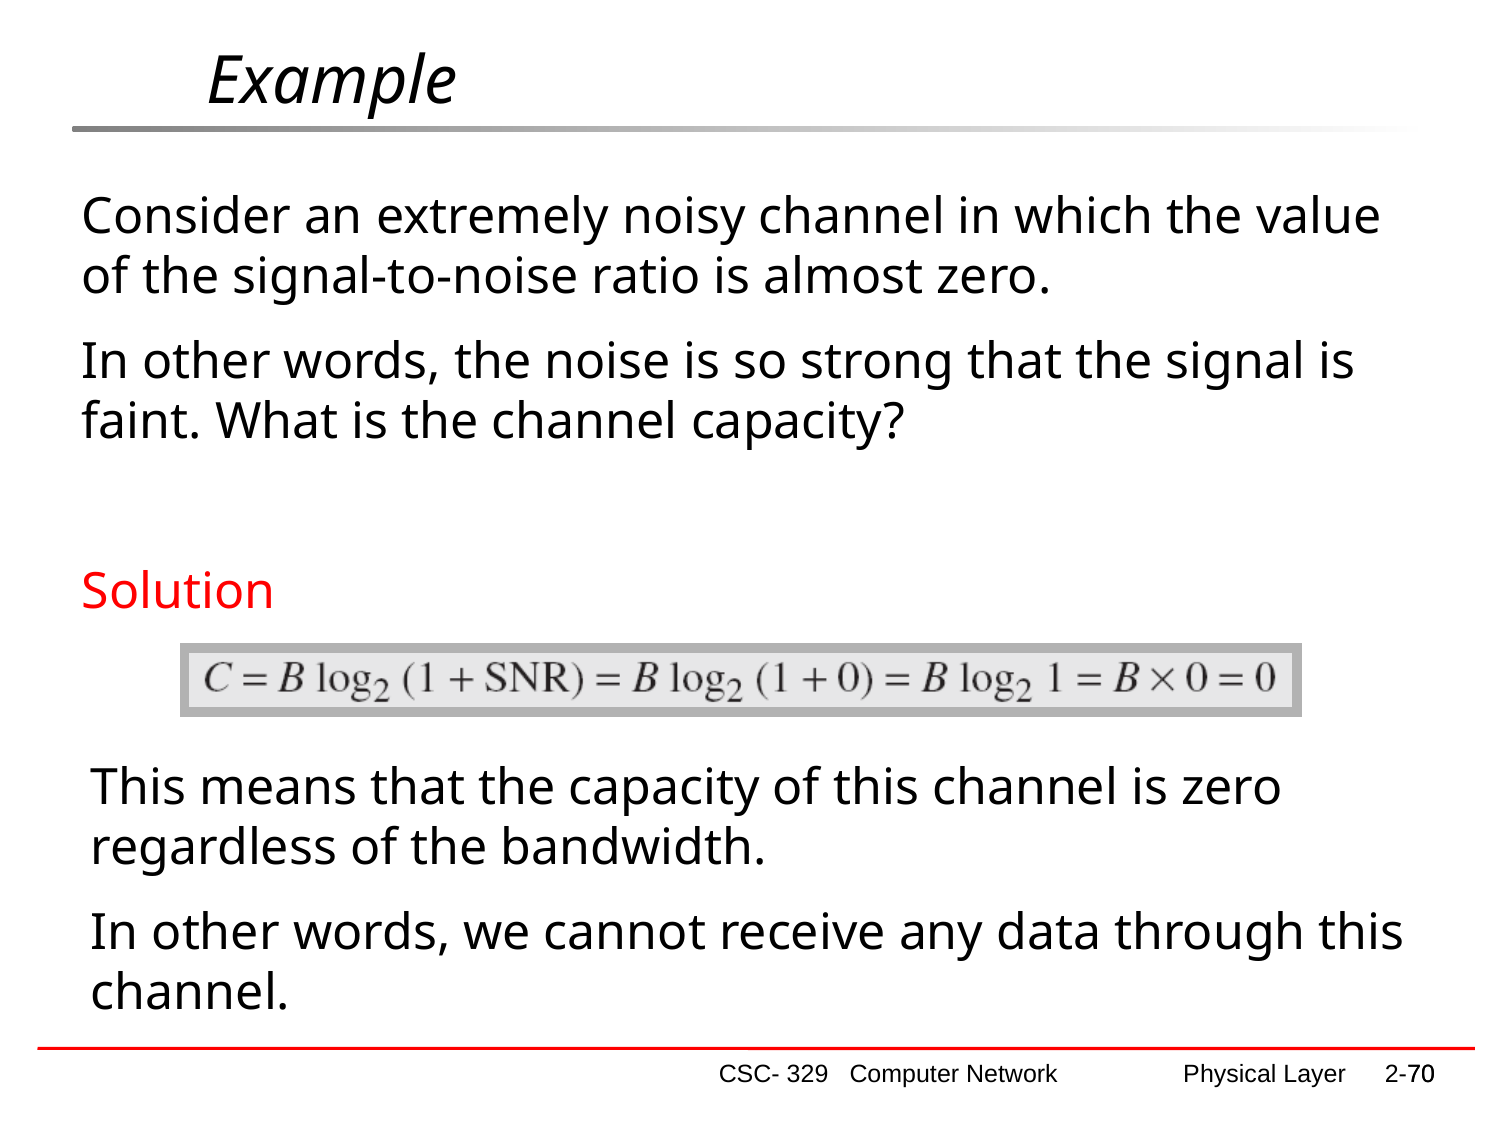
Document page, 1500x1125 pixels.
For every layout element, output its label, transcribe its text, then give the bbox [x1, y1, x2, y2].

text_box This means that the capacity of this channel is zero regardless of the bandwidth. In other words, we cannot receive any data through this channel. [76, 747, 1438, 1027]
text_box Example [191, 29, 474, 125]
picture [189, 652, 1293, 708]
slide_number 2-70 [1338, 1049, 1451, 1125]
text_box [24, 237, 1475, 863]
text_box [72, 126, 1423, 132]
text_box Consider an extremely noisy channel in which the value of the signal-to-noise ratio is almost zero. In other words, the noise is so strong that the signal is faint. What is the channel capacity? Solution [66, 175, 1438, 626]
footer CSC- 329 Computer Network Physical Layer [571, 1049, 1338, 1125]
